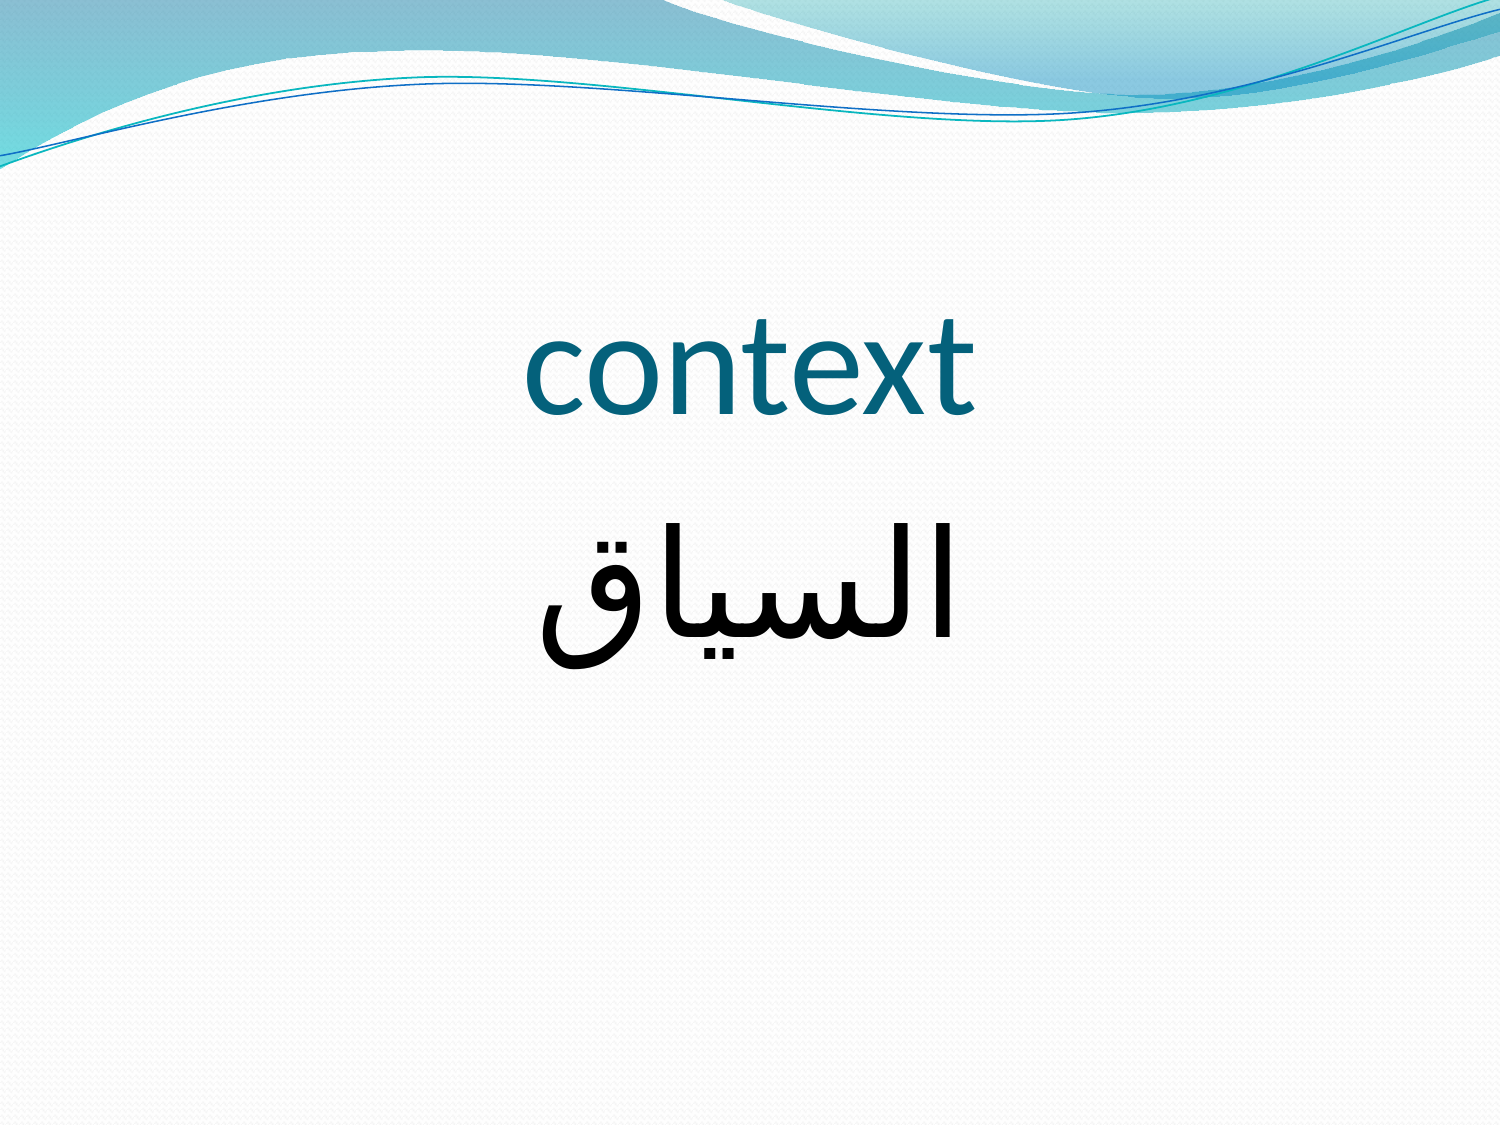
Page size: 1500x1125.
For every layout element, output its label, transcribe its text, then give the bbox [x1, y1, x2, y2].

title context [75, 115, 1425, 445]
list السياق [75, 479, 1425, 1038]
